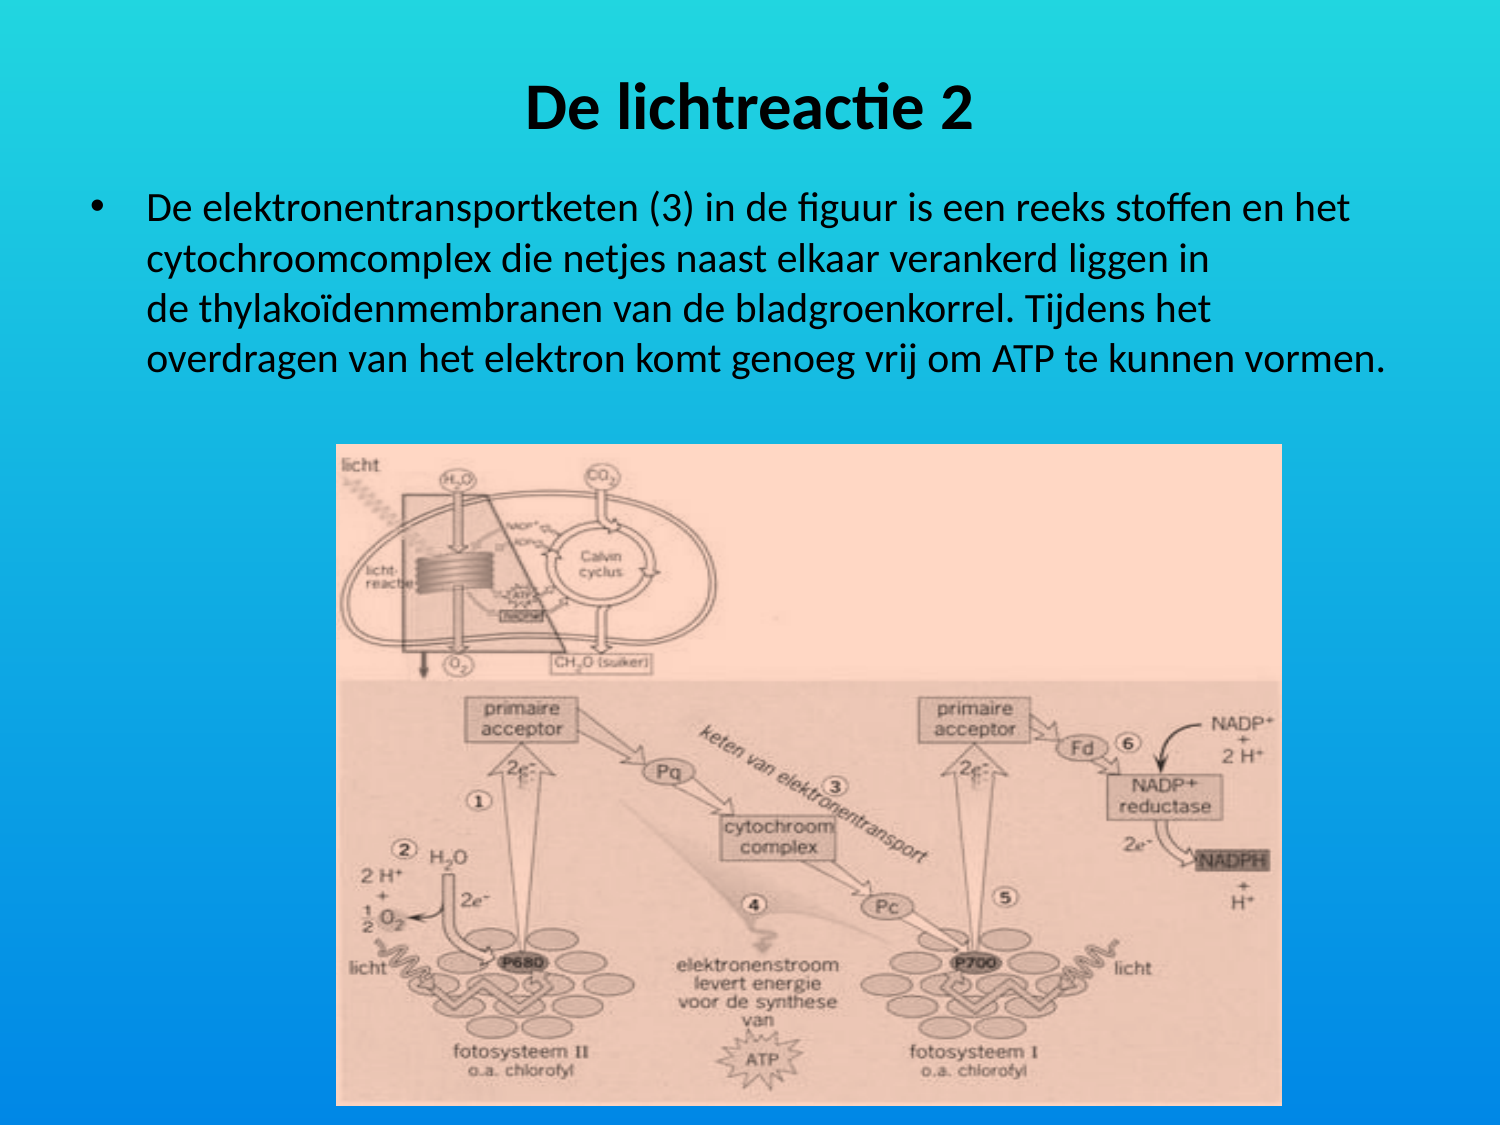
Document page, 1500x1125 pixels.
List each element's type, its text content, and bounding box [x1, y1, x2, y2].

picture [336, 444, 1282, 1107]
list De elektronentransportketen (3) in de figuur is een reeks stoffen en het cytochroomcomplex die netjes naast elkaar verankerd liggen in de thylakoïdenmembranen van de bladgroenkorrel. Tijdens het overdragen van het elektron komt genoeg vrij om ATP te kunnen vormen. [75, 172, 1425, 1071]
title De lichtreactie 2 [75, 45, 1425, 161]
